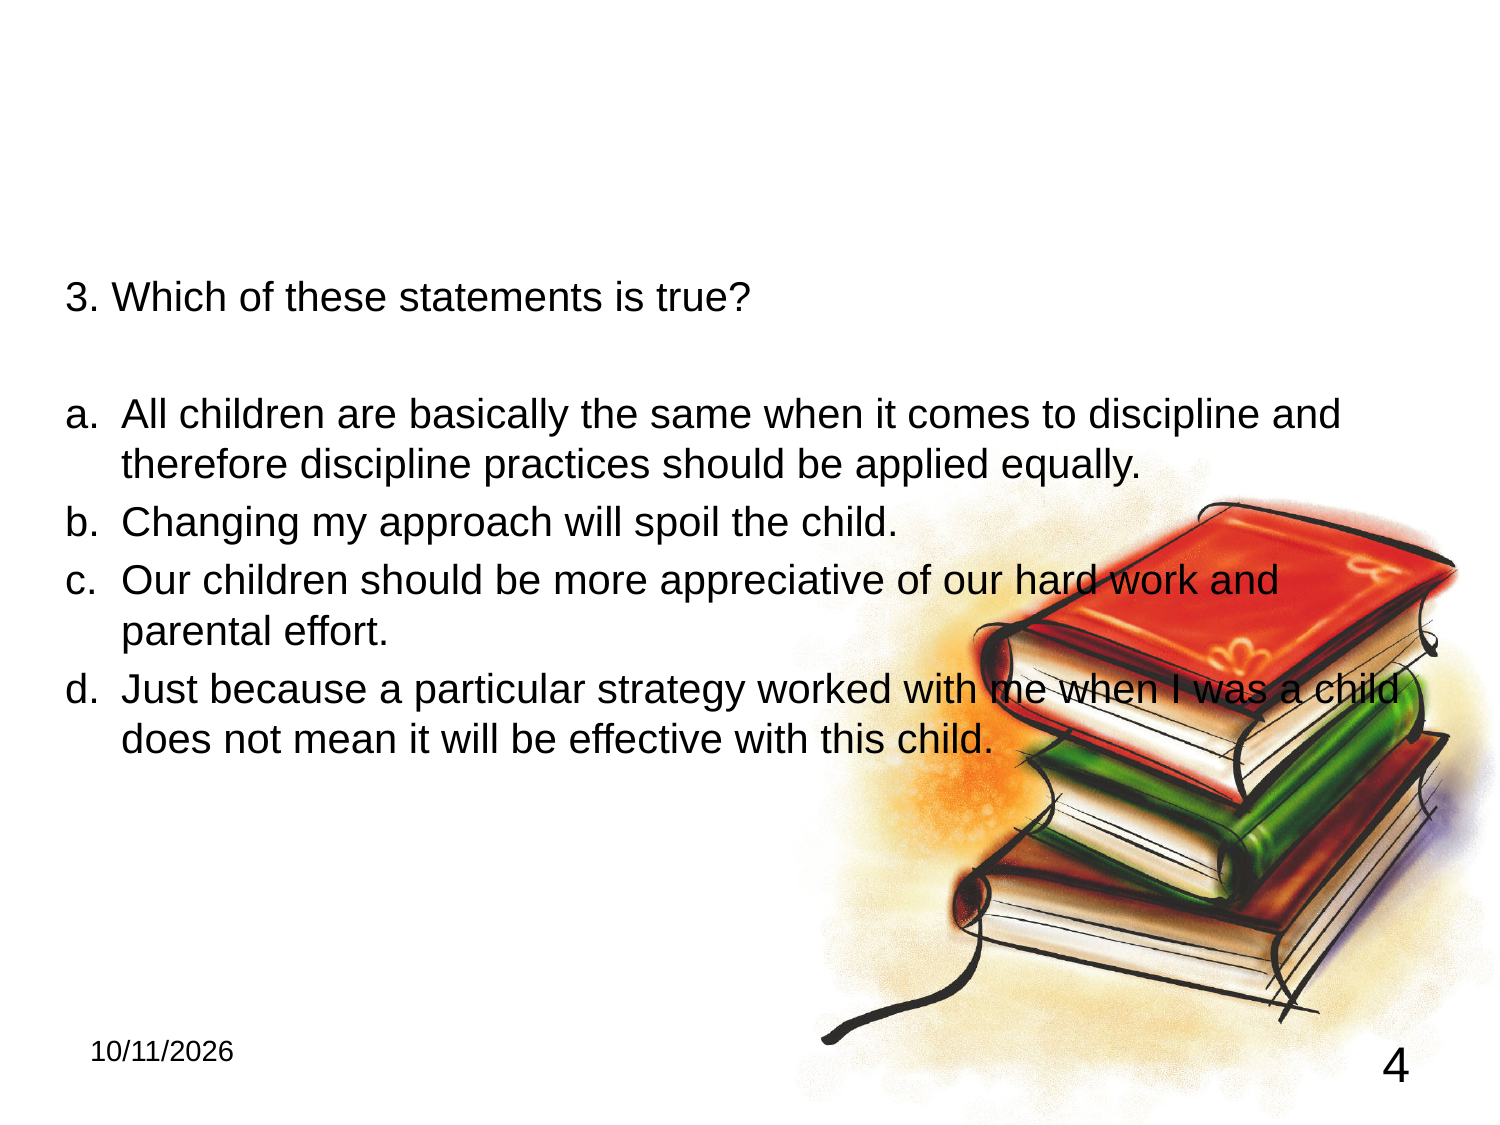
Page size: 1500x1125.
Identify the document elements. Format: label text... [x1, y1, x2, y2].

list 3. Which of these statements is true? a. All children are basically the same when it comes to discipline and therefore discipline practices should be applied equally. b. Changing my approach will spoil the child. c. Our children should be more appreciative of our hard work and parental effort. d. Just because a particular strategy worked with me when I was a child does not mean it will be effective with this child. [49, 262, 1438, 1006]
slide_number 4 [1074, 1024, 1426, 1103]
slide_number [74, 1024, 426, 1103]
picture [774, 399, 1500, 1125]
